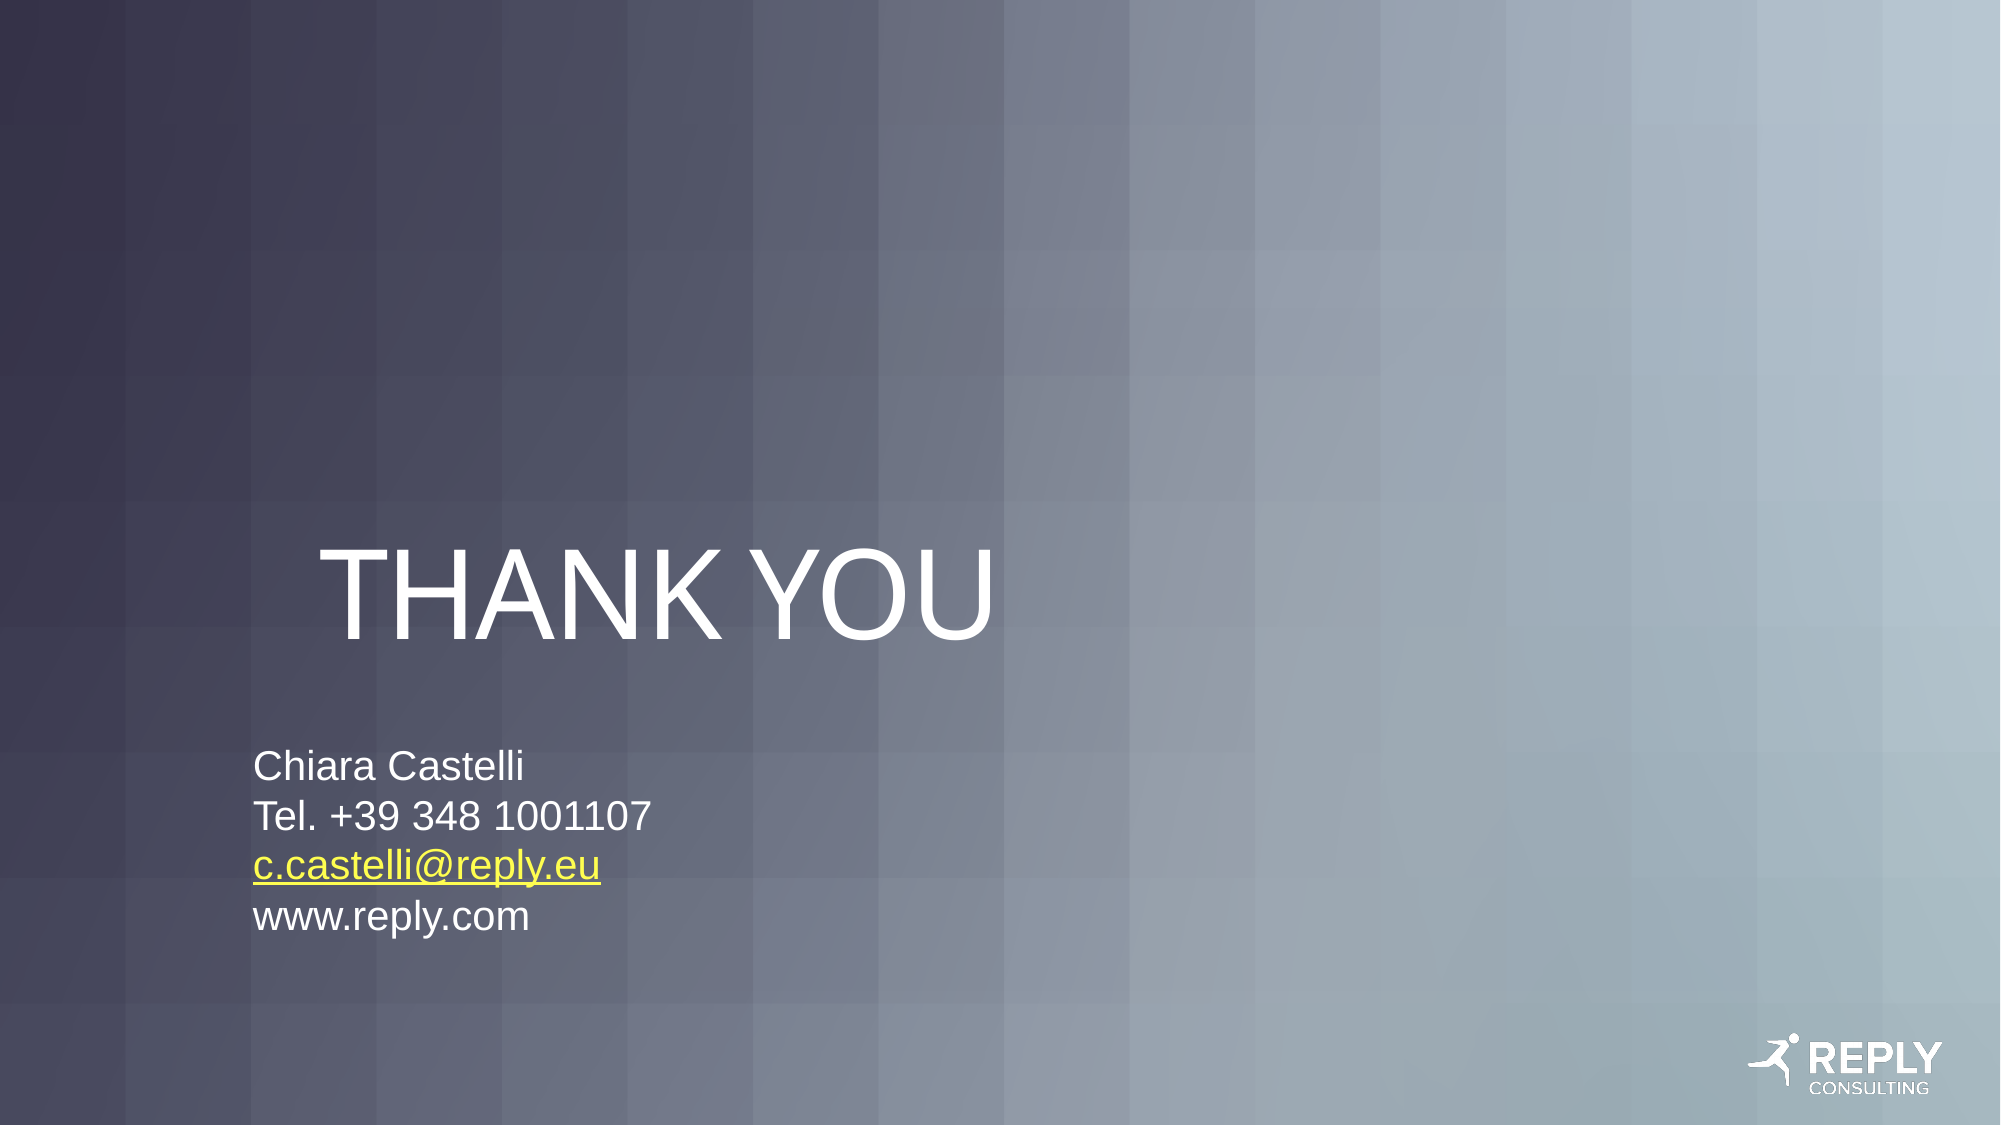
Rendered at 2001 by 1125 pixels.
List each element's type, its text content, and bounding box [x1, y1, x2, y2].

picture [0, 0, 2001, 1125]
subtitle Chiara Castelli Tel. +39 348 1001107 c.castelli@reply.eu www.reply.com [252, 738, 1785, 941]
title Thank you [235, 472, 1101, 729]
